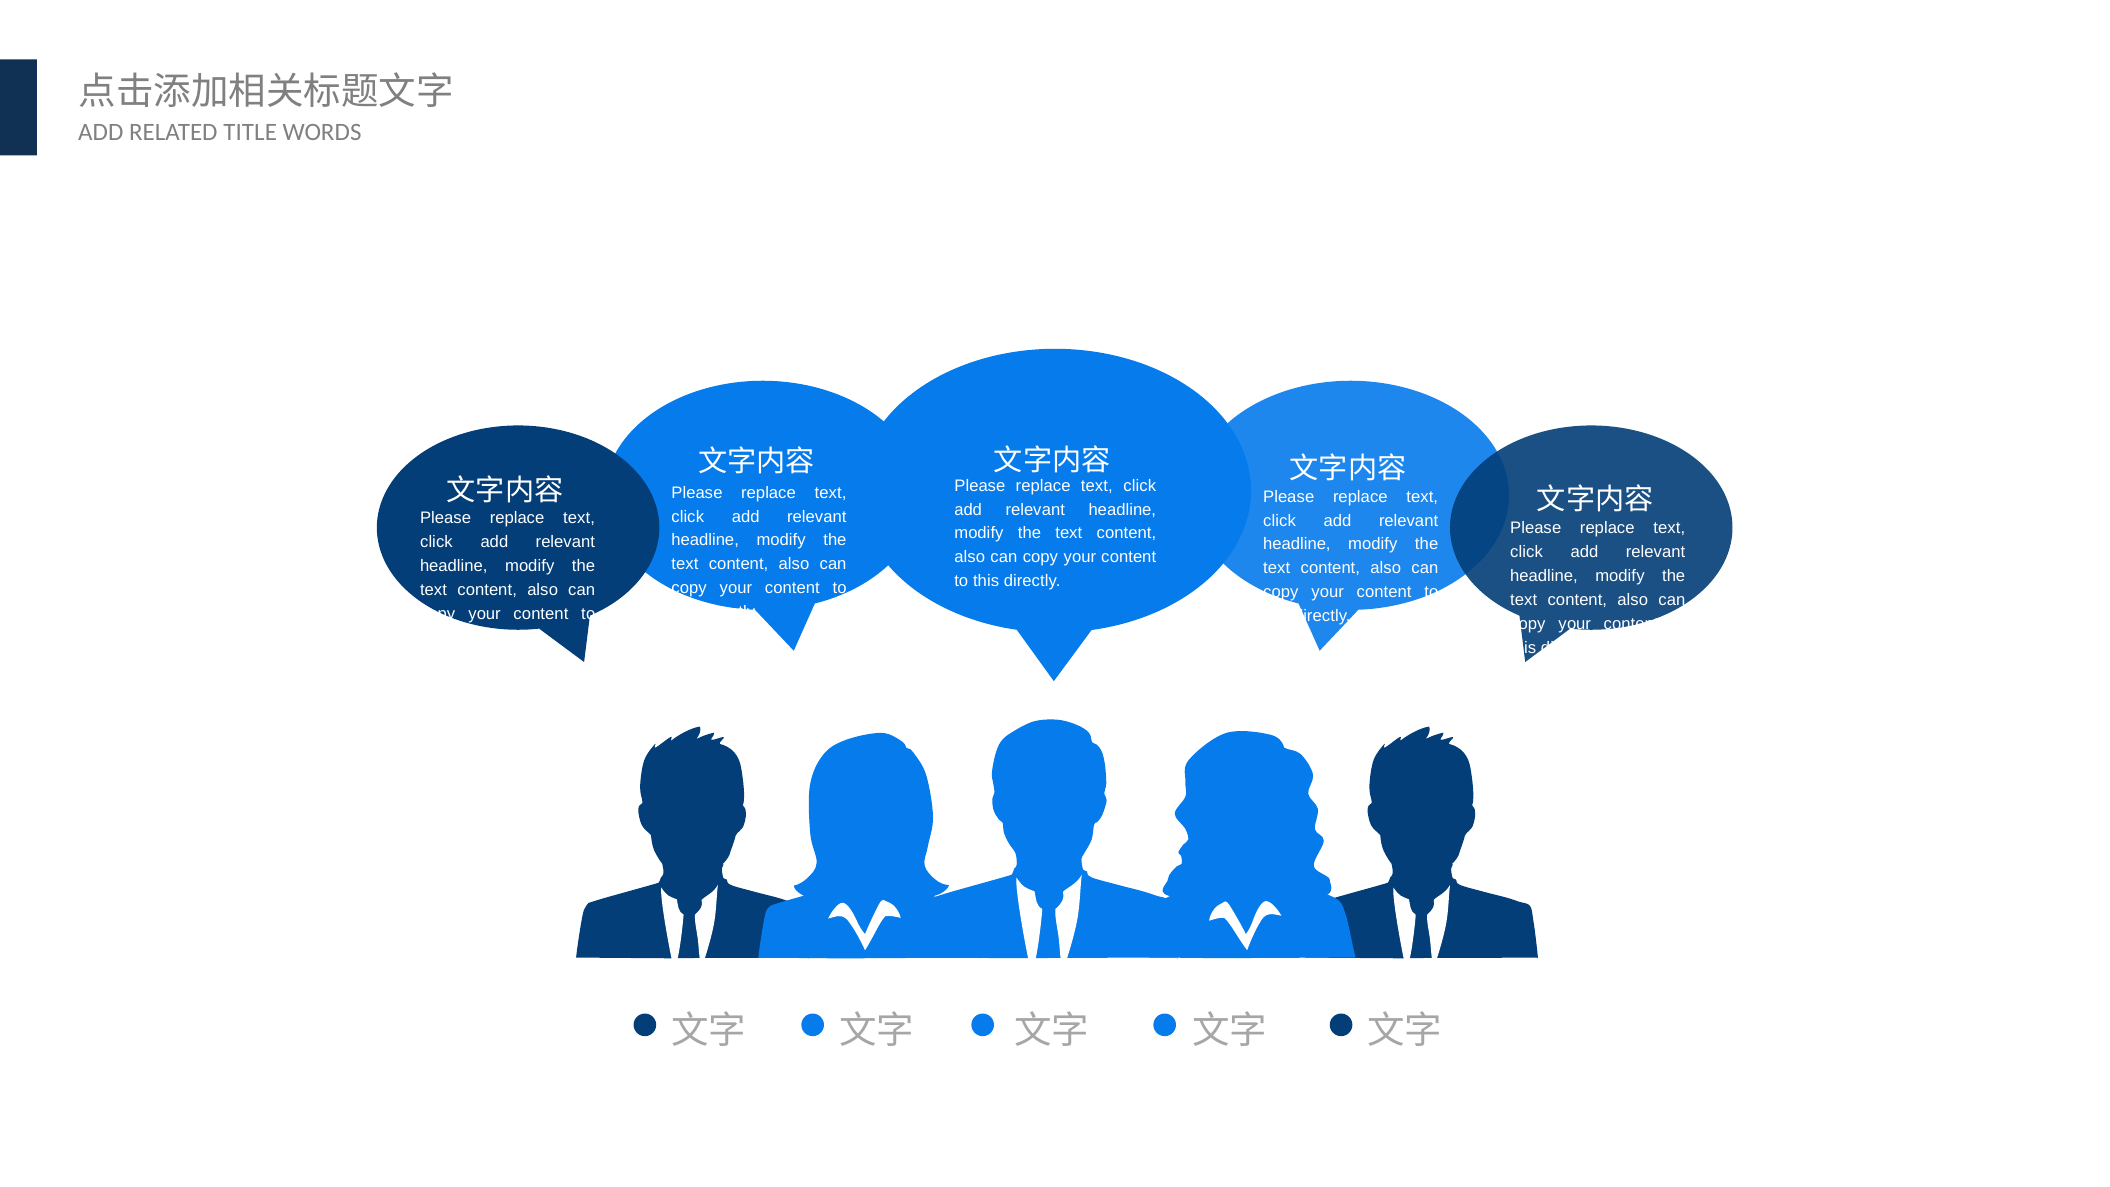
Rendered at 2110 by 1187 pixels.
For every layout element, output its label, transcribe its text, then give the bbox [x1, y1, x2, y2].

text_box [671, 434, 847, 621]
text_box ADD RELATED TITLE WORDS [62, 107, 379, 154]
text_box [615, 379, 923, 594]
text_box [1191, 379, 1497, 592]
text_box [632, 1012, 658, 1038]
text_box [1307, 625, 1346, 653]
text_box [1305, 726, 1539, 968]
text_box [920, 719, 1178, 971]
text_box [970, 1012, 996, 1038]
text_box [562, 647, 588, 664]
text_box [1448, 424, 1734, 613]
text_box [1263, 442, 1439, 625]
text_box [1178, 731, 1356, 959]
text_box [758, 732, 920, 959]
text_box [1510, 472, 1686, 657]
text_box [1523, 657, 1534, 664]
text_box [764, 621, 809, 653]
text_box [1152, 1012, 1178, 1038]
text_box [419, 464, 596, 647]
text_box 点击添加相关标题文字 [62, 59, 470, 121]
text_box [884, 347, 1228, 683]
text_box [375, 424, 661, 614]
text_box [800, 1012, 826, 1038]
text_box 文字 [839, 997, 915, 1052]
text_box [1328, 1012, 1354, 1038]
text_box 文字 [1014, 997, 1090, 1052]
text_box 文字 [671, 997, 747, 1052]
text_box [576, 726, 809, 968]
text_box 文字 [1192, 997, 1268, 1052]
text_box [954, 433, 1157, 590]
text_box 文字 [1367, 997, 1443, 1052]
